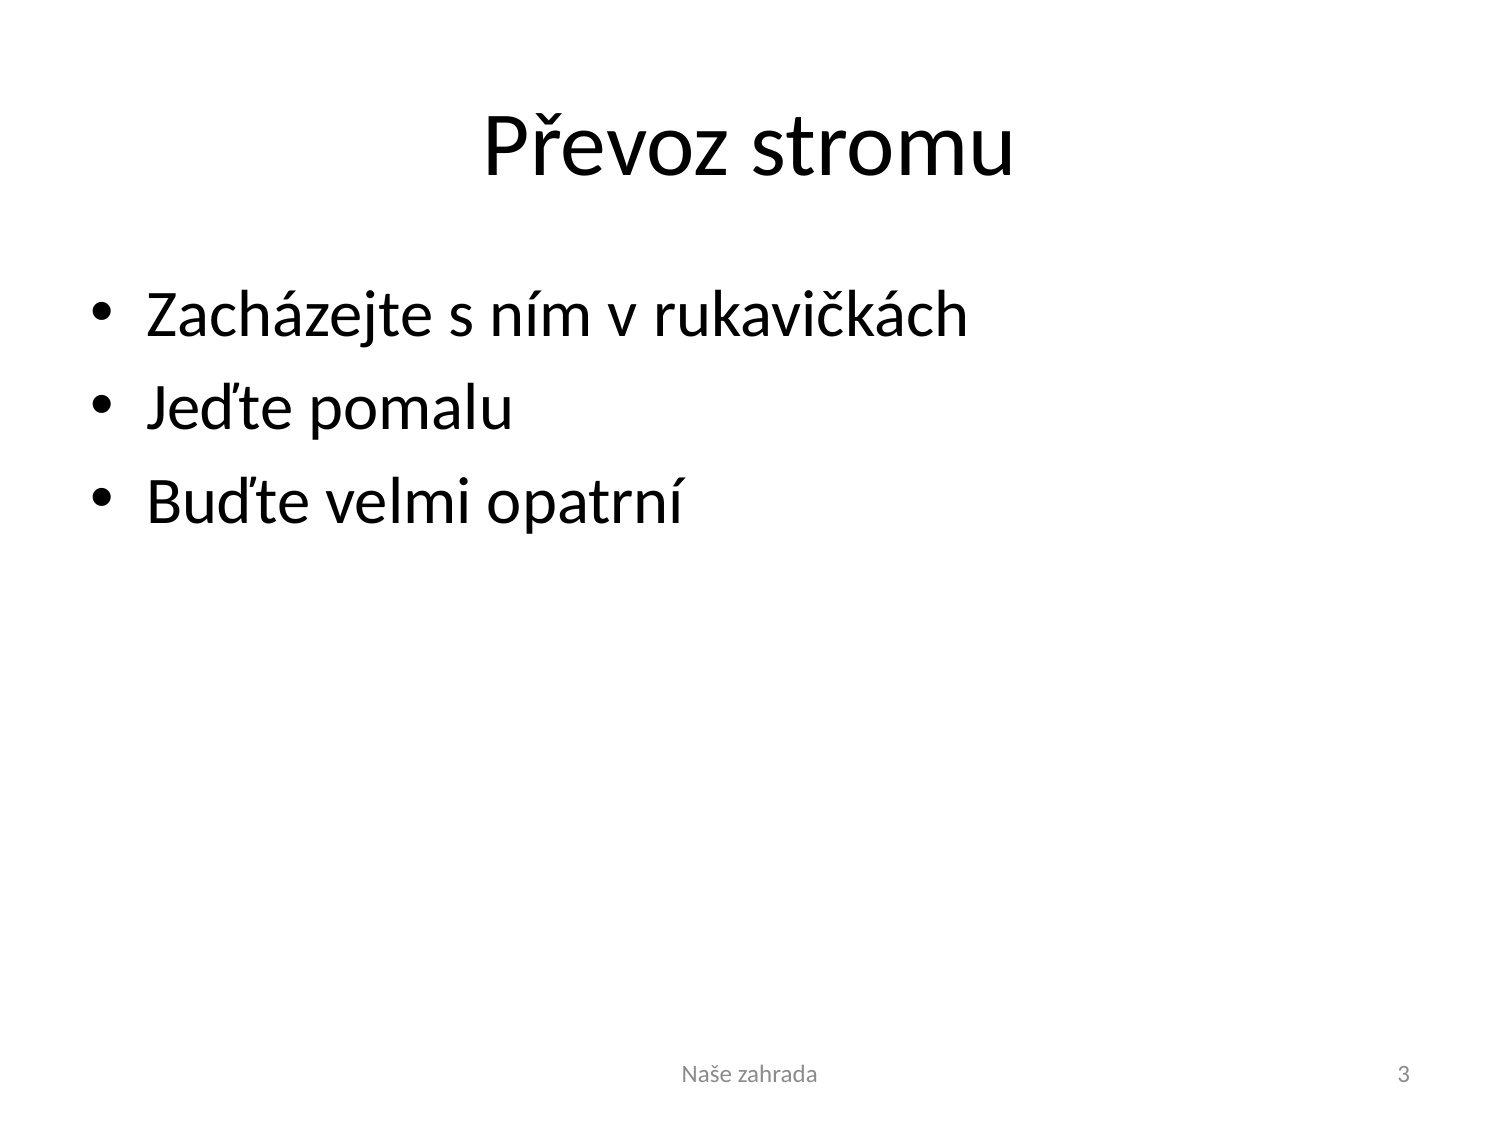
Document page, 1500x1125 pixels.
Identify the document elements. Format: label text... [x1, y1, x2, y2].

slide_number 3 [1074, 1042, 1425, 1103]
title Převoz stromu [75, 45, 1425, 233]
list Zacházejte s ním v rukavičkách Jeďte pomalu Buďte velmi opatrní [75, 262, 1425, 1005]
footer Naše zahrada [512, 1042, 988, 1103]
